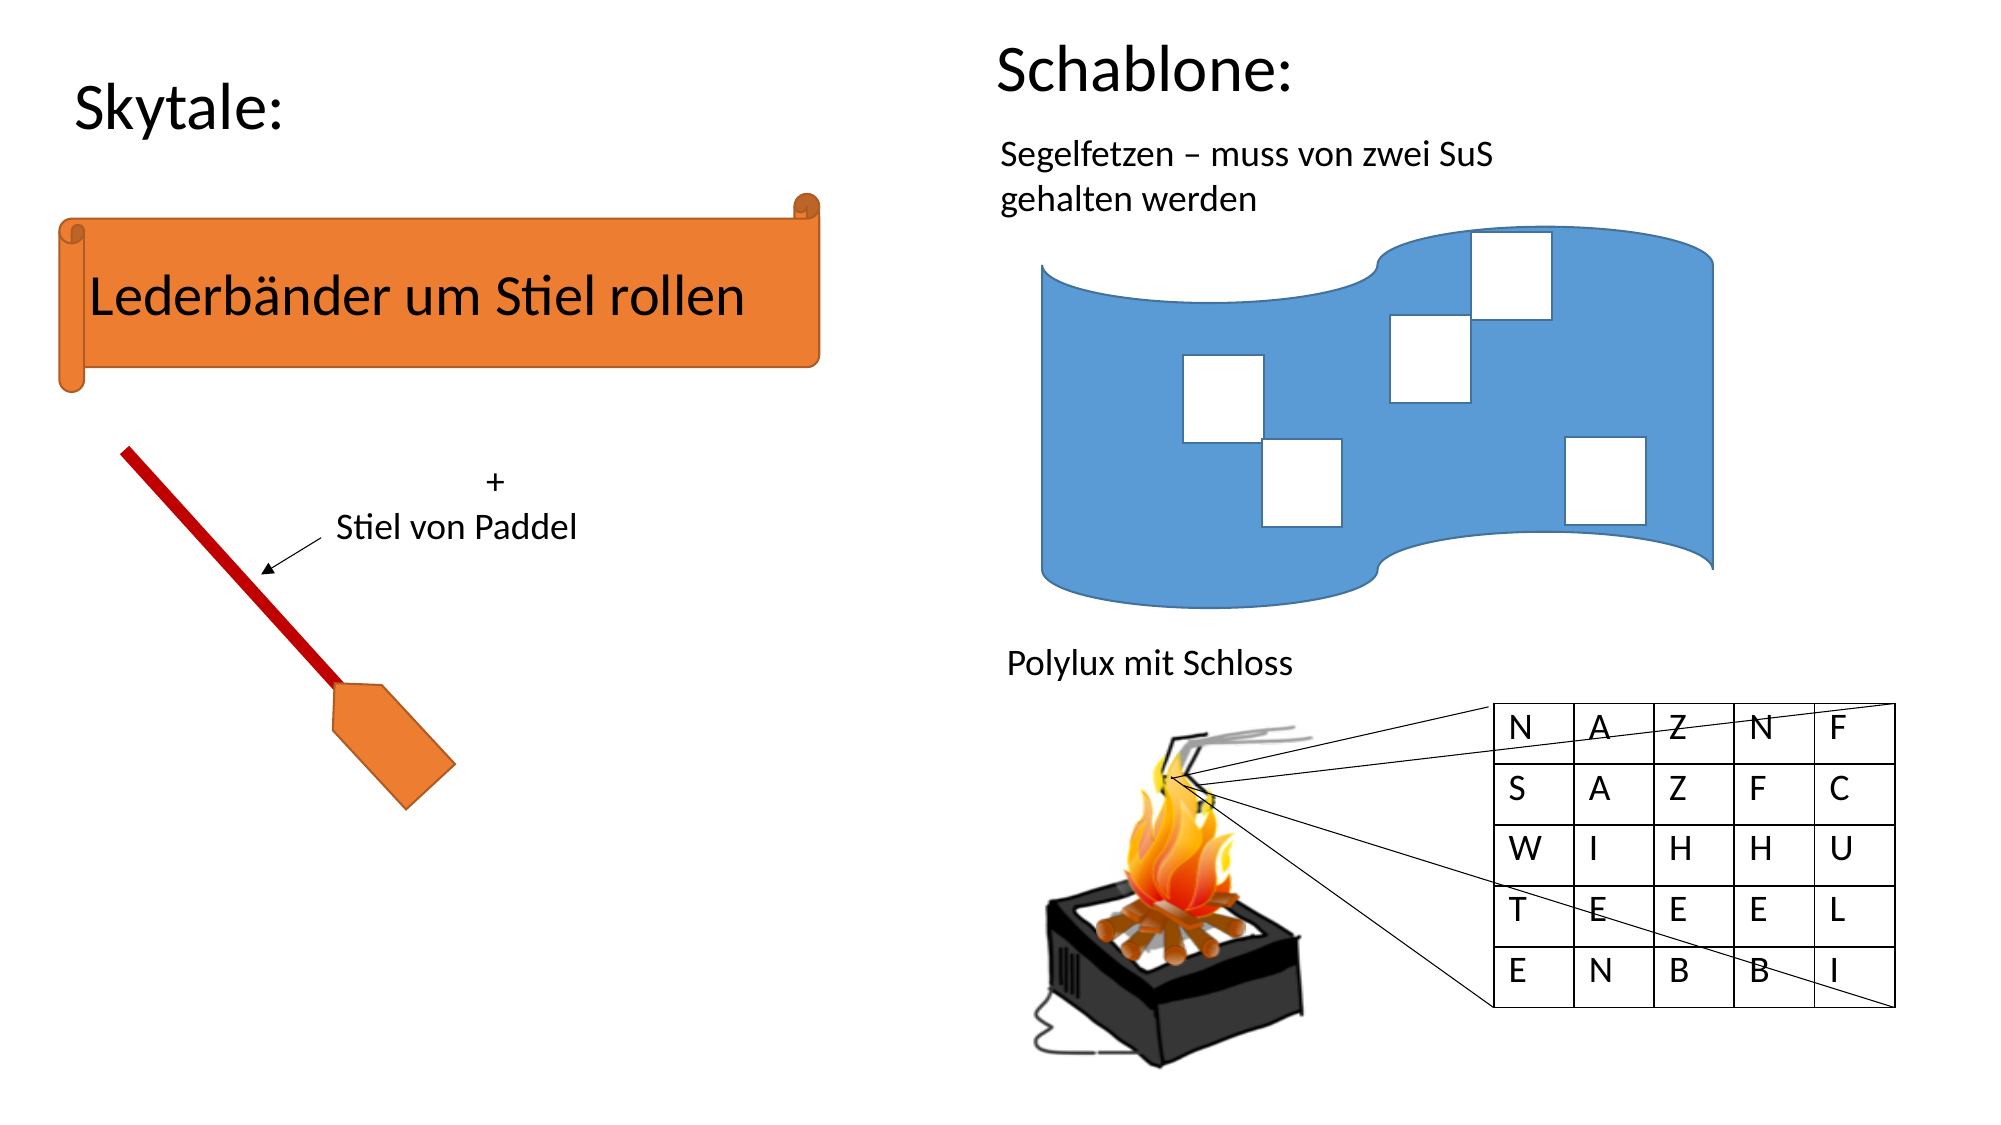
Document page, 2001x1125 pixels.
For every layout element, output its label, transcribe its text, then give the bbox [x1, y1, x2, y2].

text_box [1041, 225, 1714, 610]
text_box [1494, 785, 1895, 1008]
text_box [1195, 703, 1895, 785]
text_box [1170, 776, 1494, 1008]
text_box [58, 192, 821, 394]
text_box [1261, 438, 1343, 528]
text_box Polylux mit Schloss [992, 630, 1411, 690]
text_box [1170, 706, 1489, 776]
picture [950, 715, 1476, 1111]
text_box Skytale: [59, 55, 851, 150]
text_box [1470, 231, 1553, 321]
text_box [1564, 436, 1647, 526]
text_box + Stiel von Paddel [398, 449, 735, 555]
text_box Segelfetzen – muss von zwei SuS gehalten werden [985, 122, 1566, 227]
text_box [260, 537, 322, 575]
text_box Lederbänder um Stiel rollen [74, 249, 835, 335]
text_box [351, 701, 457, 811]
text_box Schablone: [982, 17, 1774, 112]
text_box [1389, 314, 1472, 404]
text_box [1182, 354, 1265, 444]
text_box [124, 449, 398, 752]
